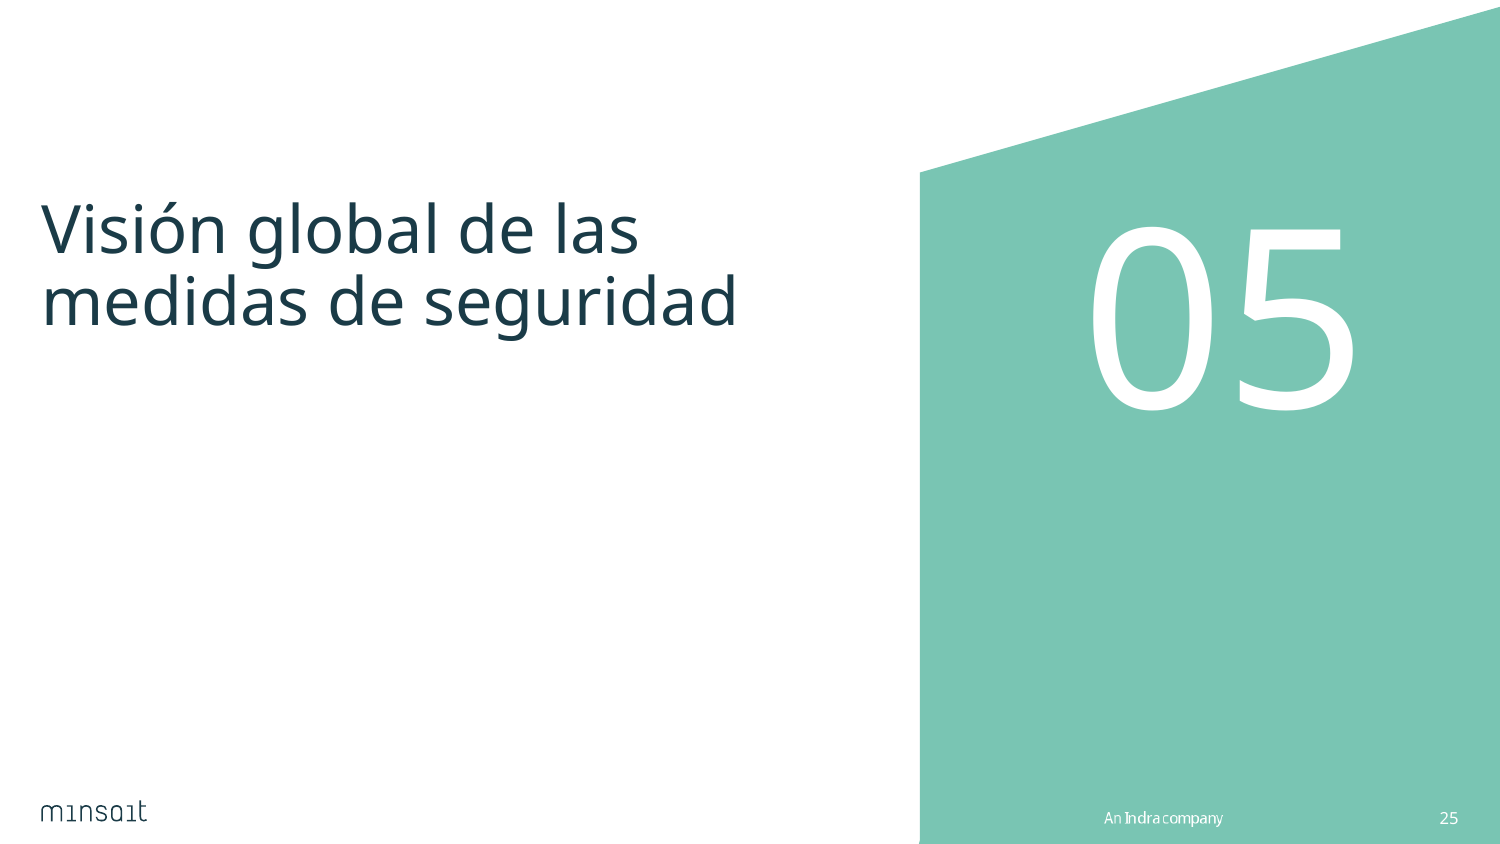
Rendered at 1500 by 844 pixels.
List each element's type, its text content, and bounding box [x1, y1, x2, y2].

list 05 [994, 184, 1454, 434]
title Visión global de las medidas de seguridad [41, 196, 909, 399]
